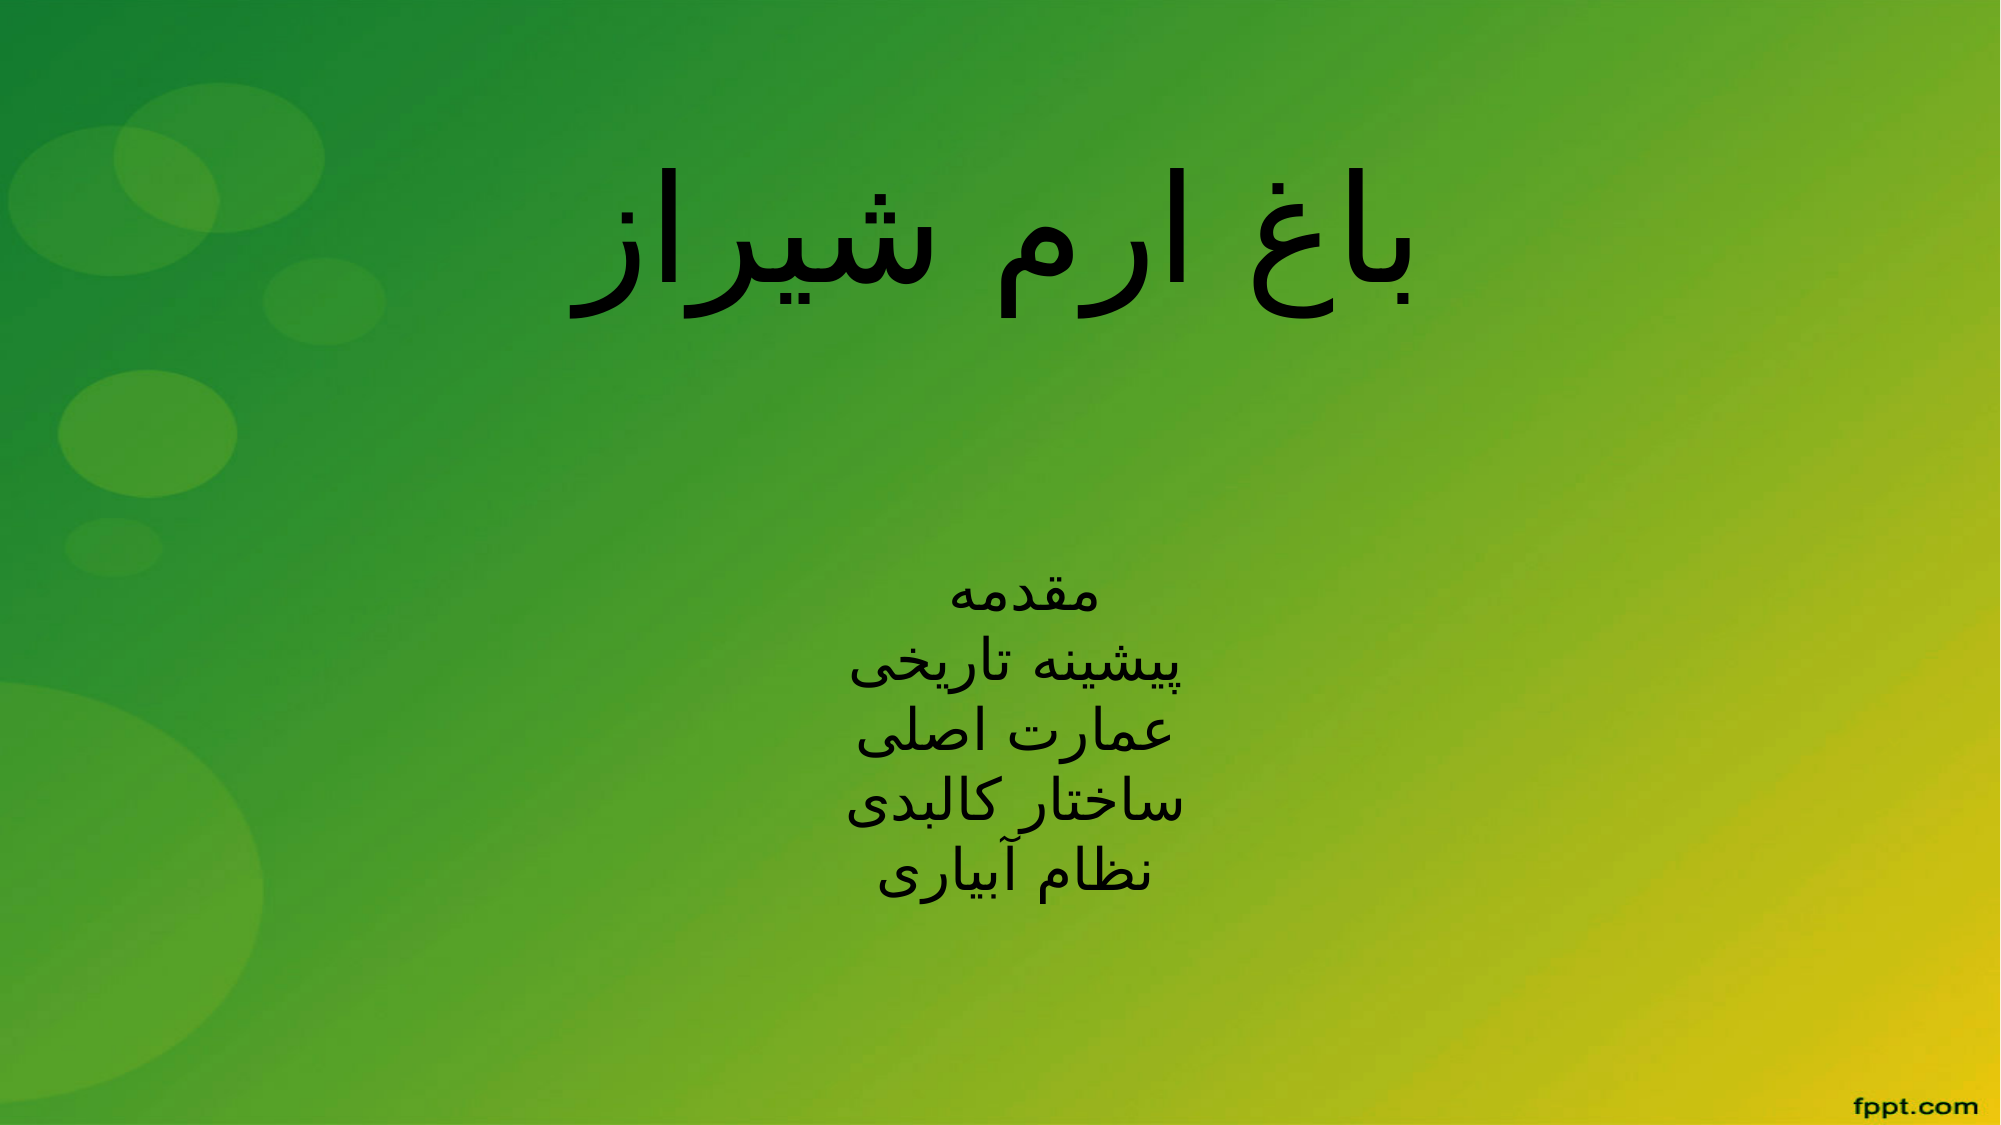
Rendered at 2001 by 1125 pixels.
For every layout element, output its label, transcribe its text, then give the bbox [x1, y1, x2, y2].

text_box مقدمه پیشینه تاریخی عمارت اصلی ساختار کالبدی نظام آبیاری [774, 500, 1275, 1090]
subtitle باغ ارم شیراز [312, 125, 1688, 438]
picture [0, 0, 2001, 1125]
